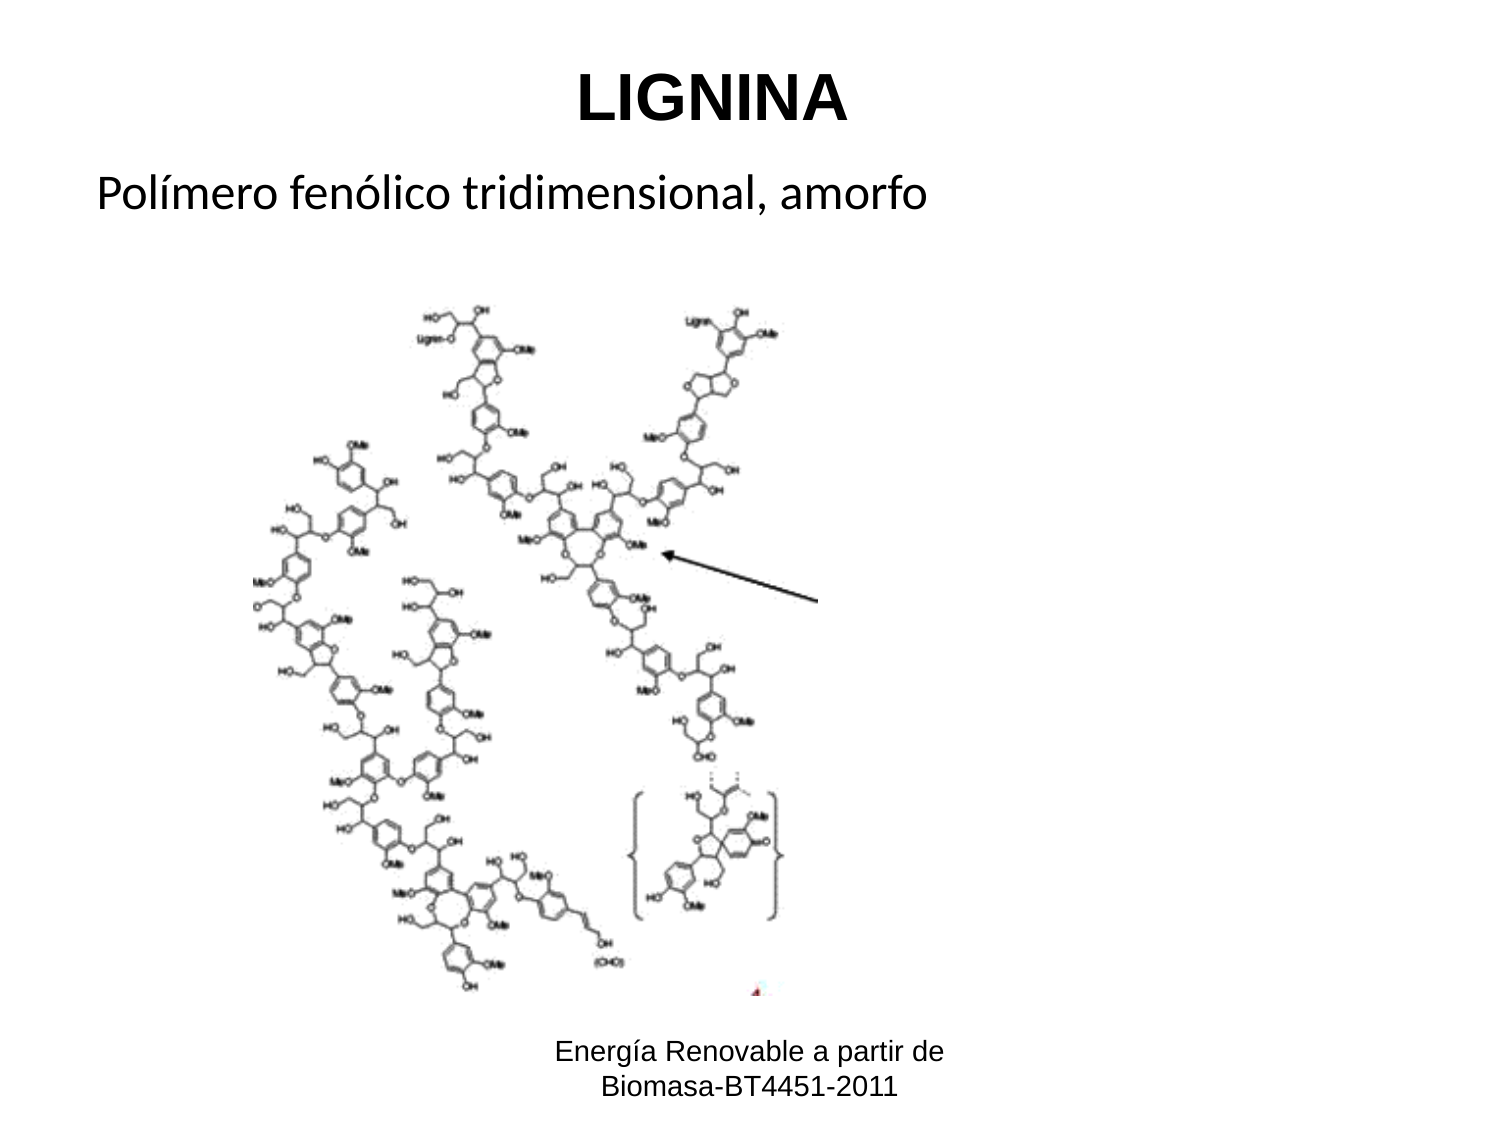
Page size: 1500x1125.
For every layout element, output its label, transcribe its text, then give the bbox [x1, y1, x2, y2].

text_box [253, 278, 818, 996]
text_box LIGNINA [70, 46, 1382, 142]
footer Energía Renovable a partir de Biomasa-BT4451-2011 [512, 1024, 988, 1103]
text_box Polímero fenólico tridimensional, amorfo [81, 152, 1465, 228]
